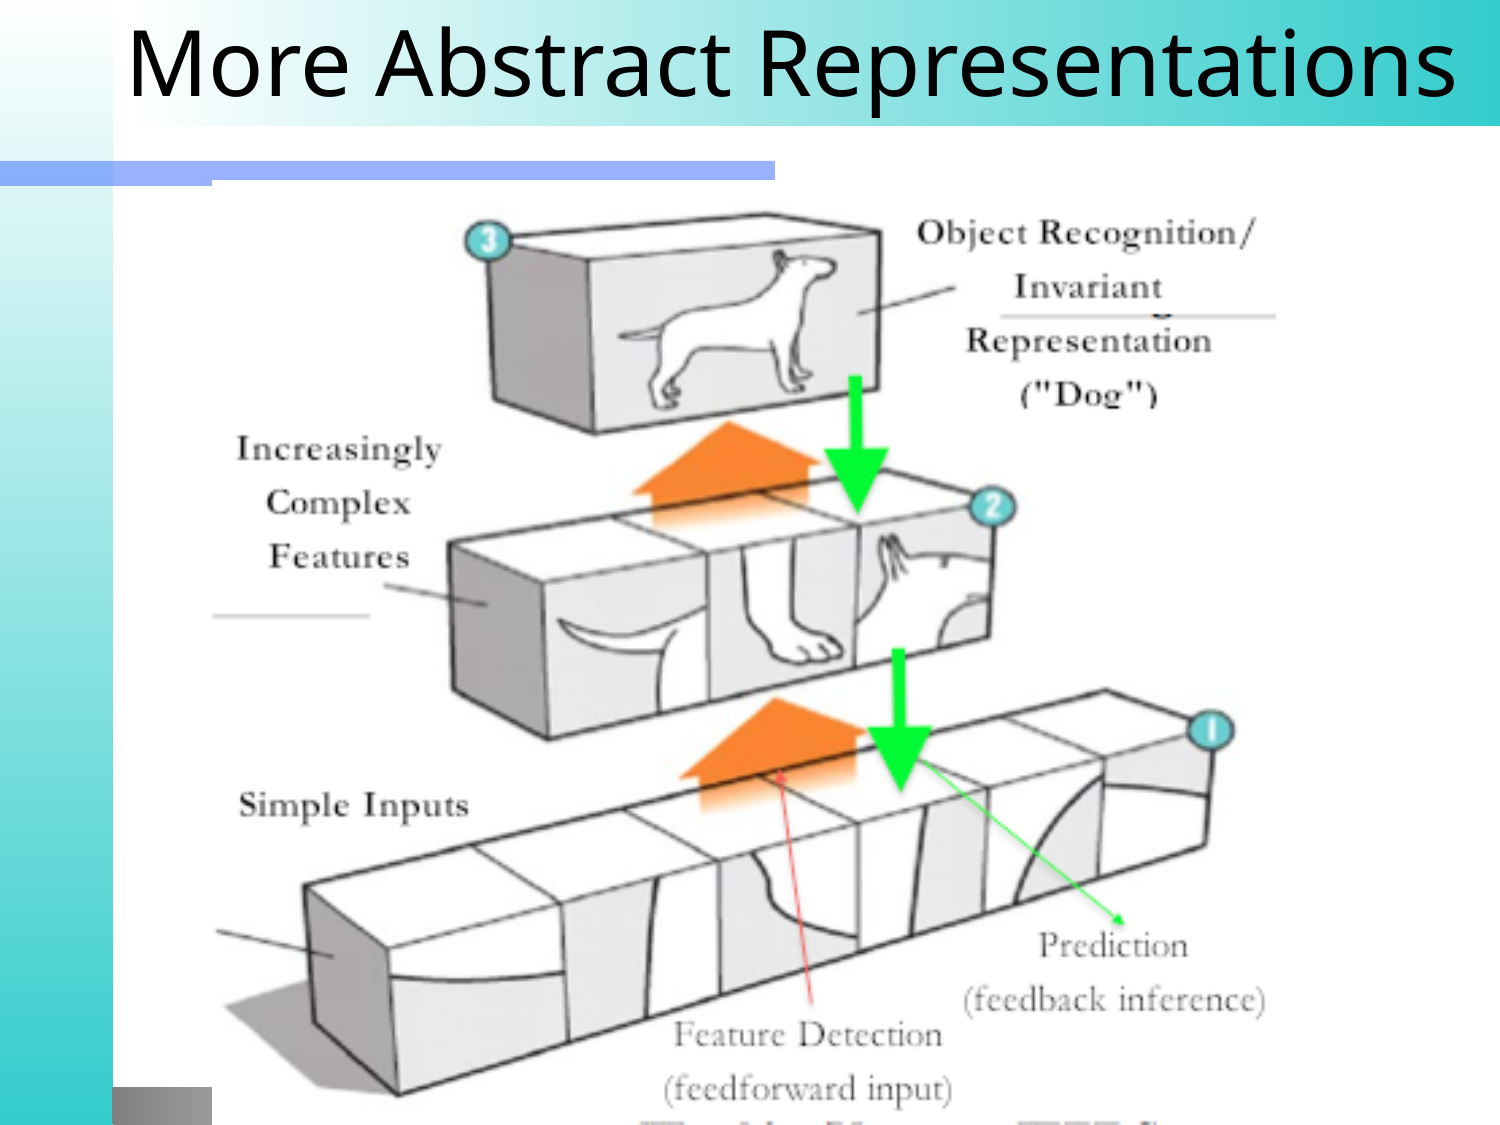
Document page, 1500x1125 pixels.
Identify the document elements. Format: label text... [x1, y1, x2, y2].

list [212, 180, 1276, 1125]
title More Abstract Representations [110, 0, 1500, 121]
